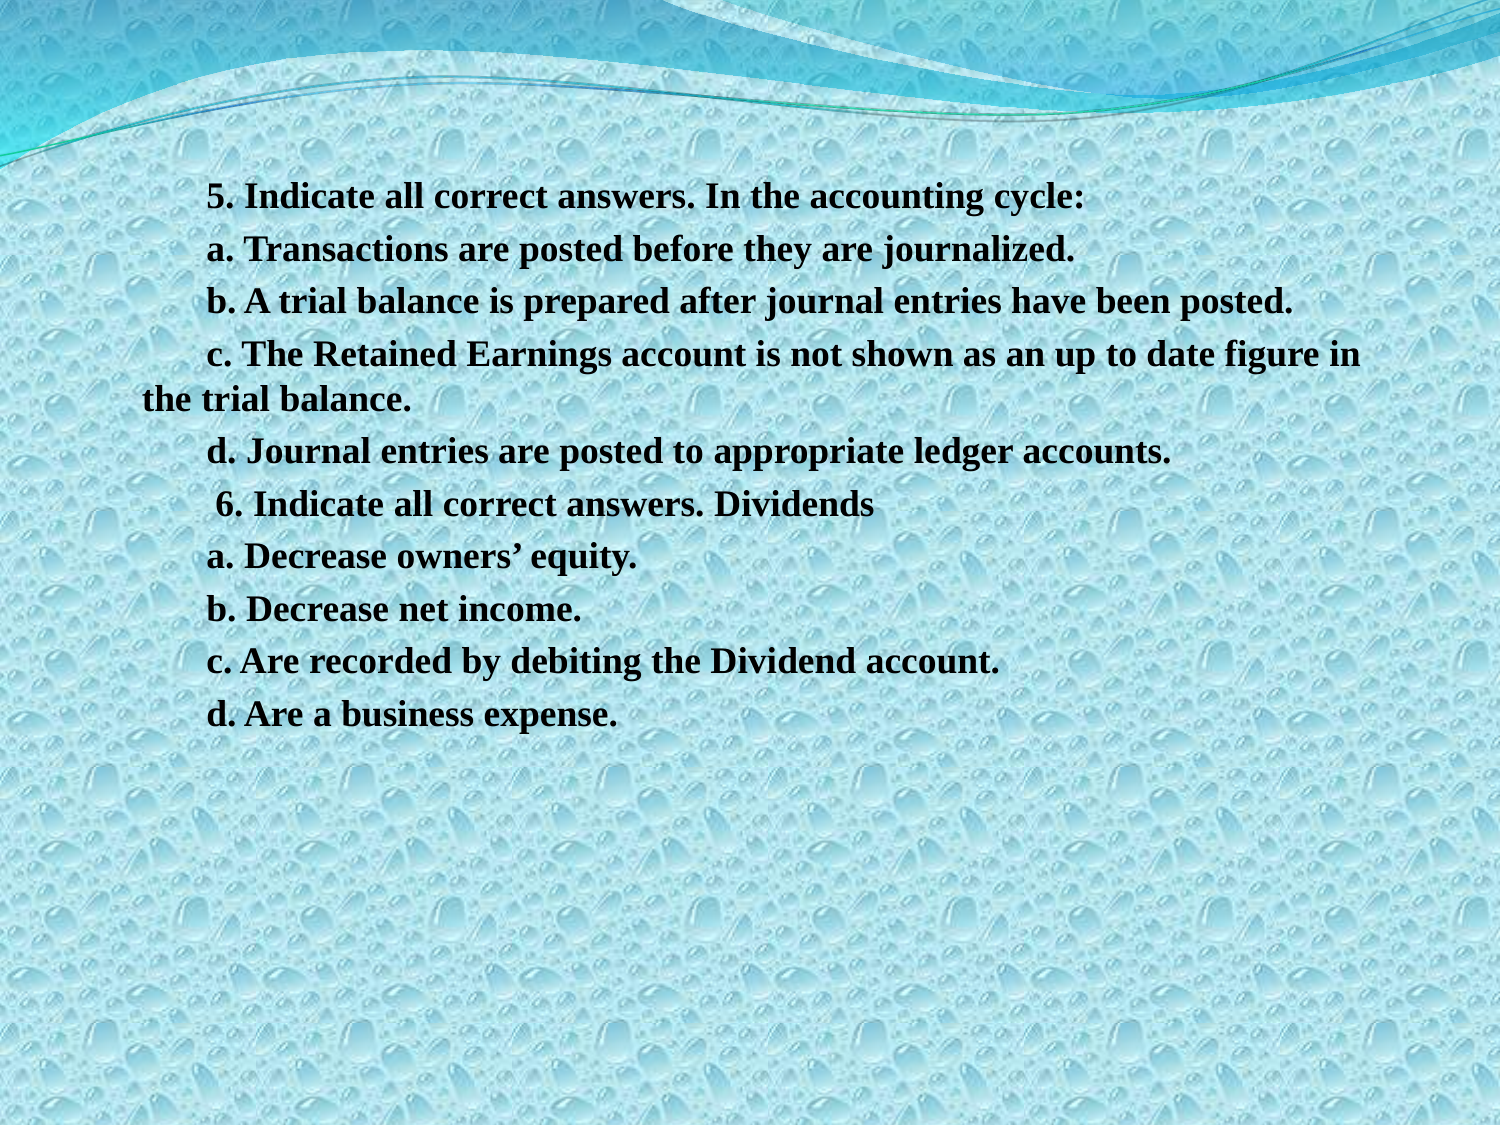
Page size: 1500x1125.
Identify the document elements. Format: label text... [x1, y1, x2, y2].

picture [0, 0, 1500, 1125]
list 5. Indicate all correct answers. In the accounting cycle: a. Transactions are posted before they are journalized. b. A trial balance is prepared after journal entries have been posted. c. The Retained Earnings account is not shown as an up to date figure in the trial balance. d. Journal entries are posted to appropriate ledger accounts. 6. Indicate all correct answers. Dividends a. Decrease owners’ equity. b. Decrease net income. c. Are recorded by debiting the Dividend account. d. Are a business expense. [81, 163, 1433, 885]
